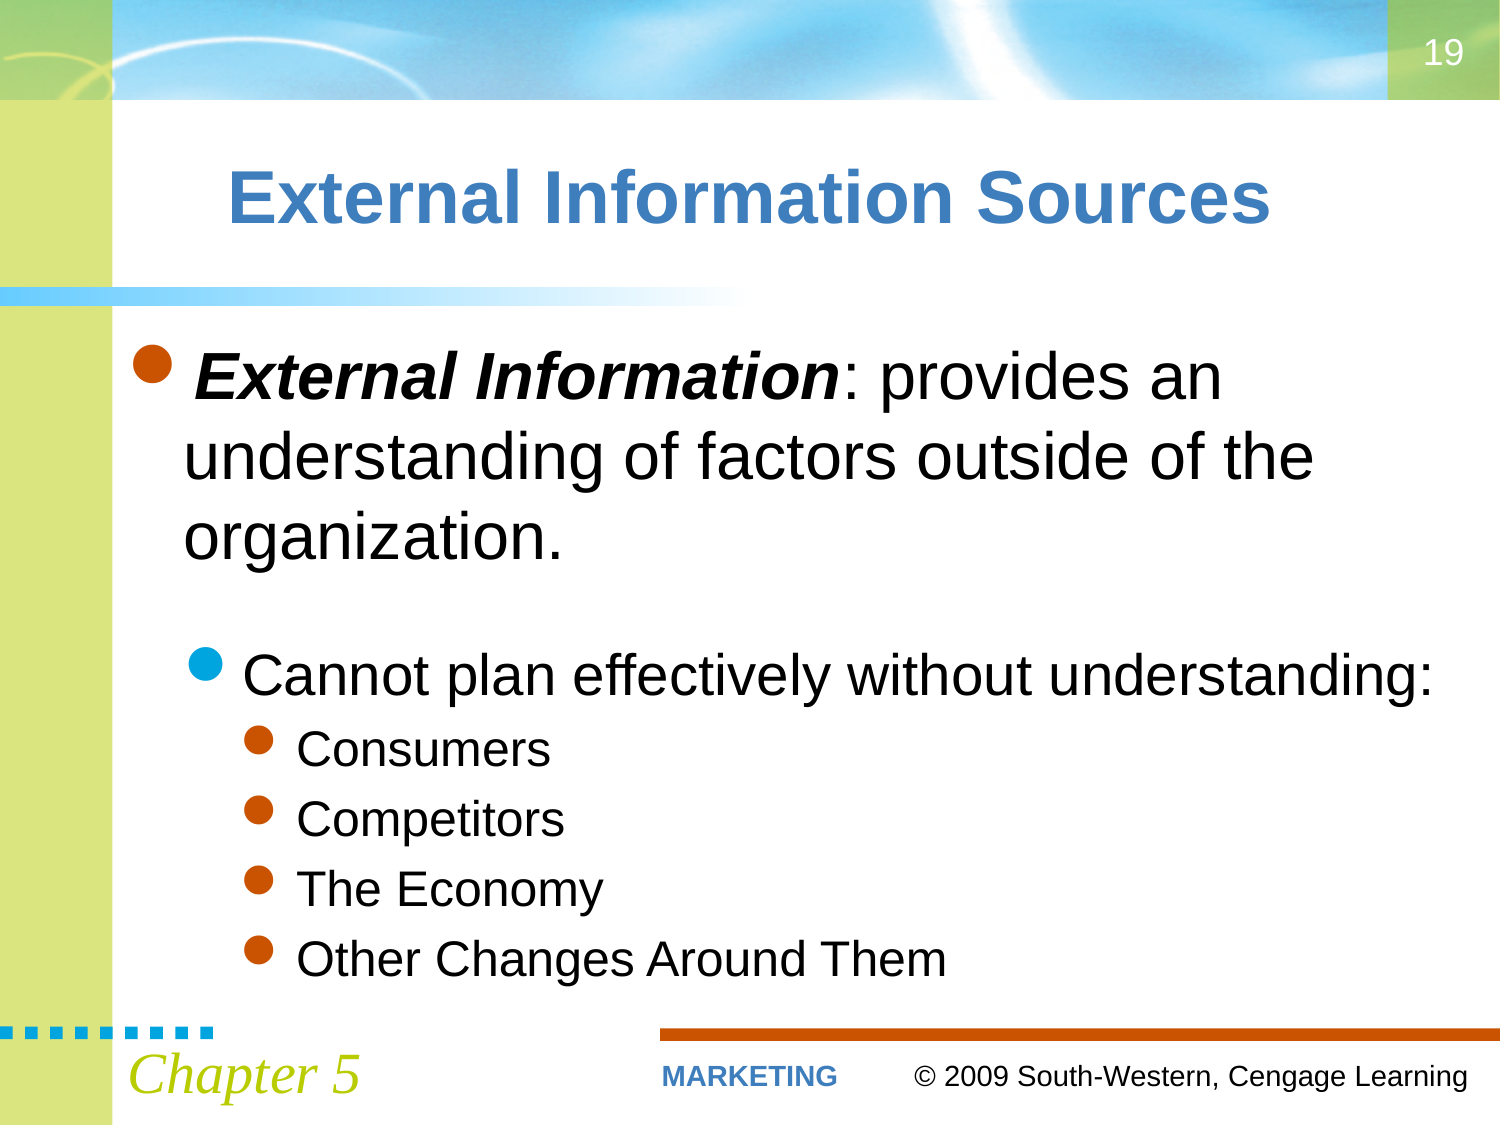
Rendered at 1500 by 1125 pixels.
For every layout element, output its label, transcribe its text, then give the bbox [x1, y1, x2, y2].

title External Information Sources [112, 99, 1388, 288]
list External Information: provides an understanding of factors outside of the organization. Cannot plan effectively without understanding: Consumers Competitors The Economy Other Changes Around Them [112, 324, 1463, 1038]
footer Chapter 5 [112, 1038, 638, 1113]
slide_number 19 [1387, 0, 1500, 101]
